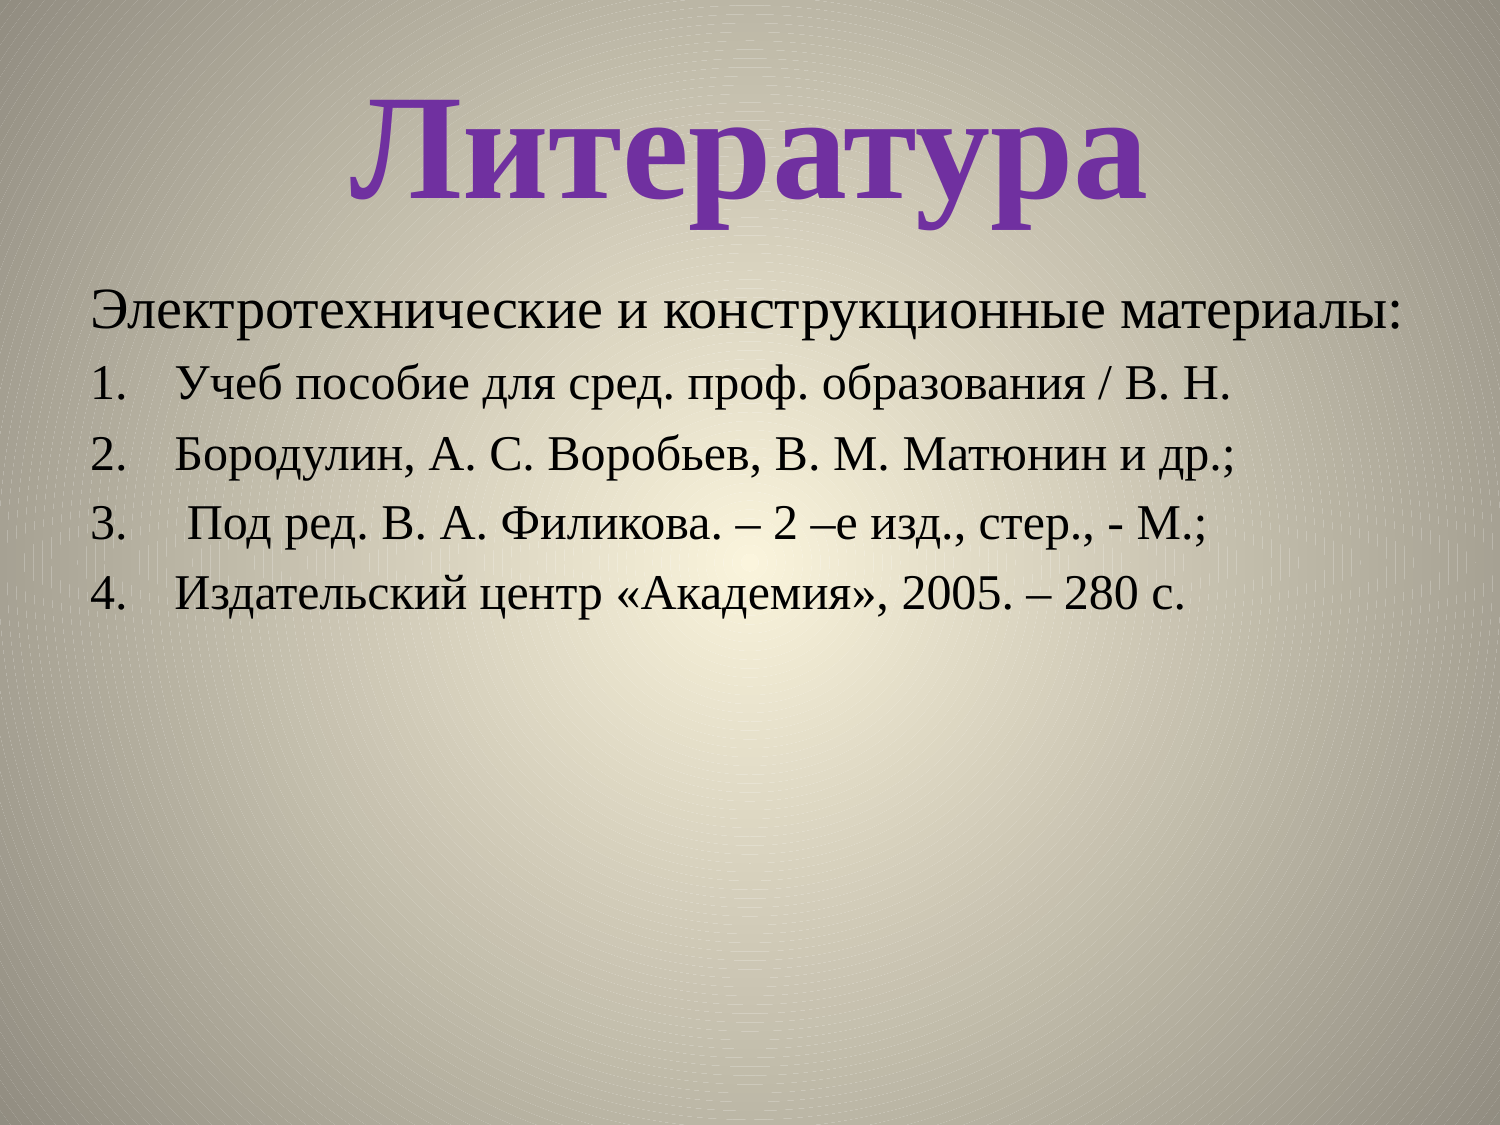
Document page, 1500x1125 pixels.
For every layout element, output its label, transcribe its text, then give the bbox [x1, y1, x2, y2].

list Электротехнические и конструкционные материалы: Учеб пособие для сред. проф. образования / В. Н. Бородулин, А. С. Воробьев, В. М. Матюнин и др.; Под ред. В. А. Филикова. – 2 –е изд., стер., - М.; Издательский центр «Академия», 2005. – 280 с. [74, 262, 1426, 1006]
title Литература [74, 44, 1426, 233]
